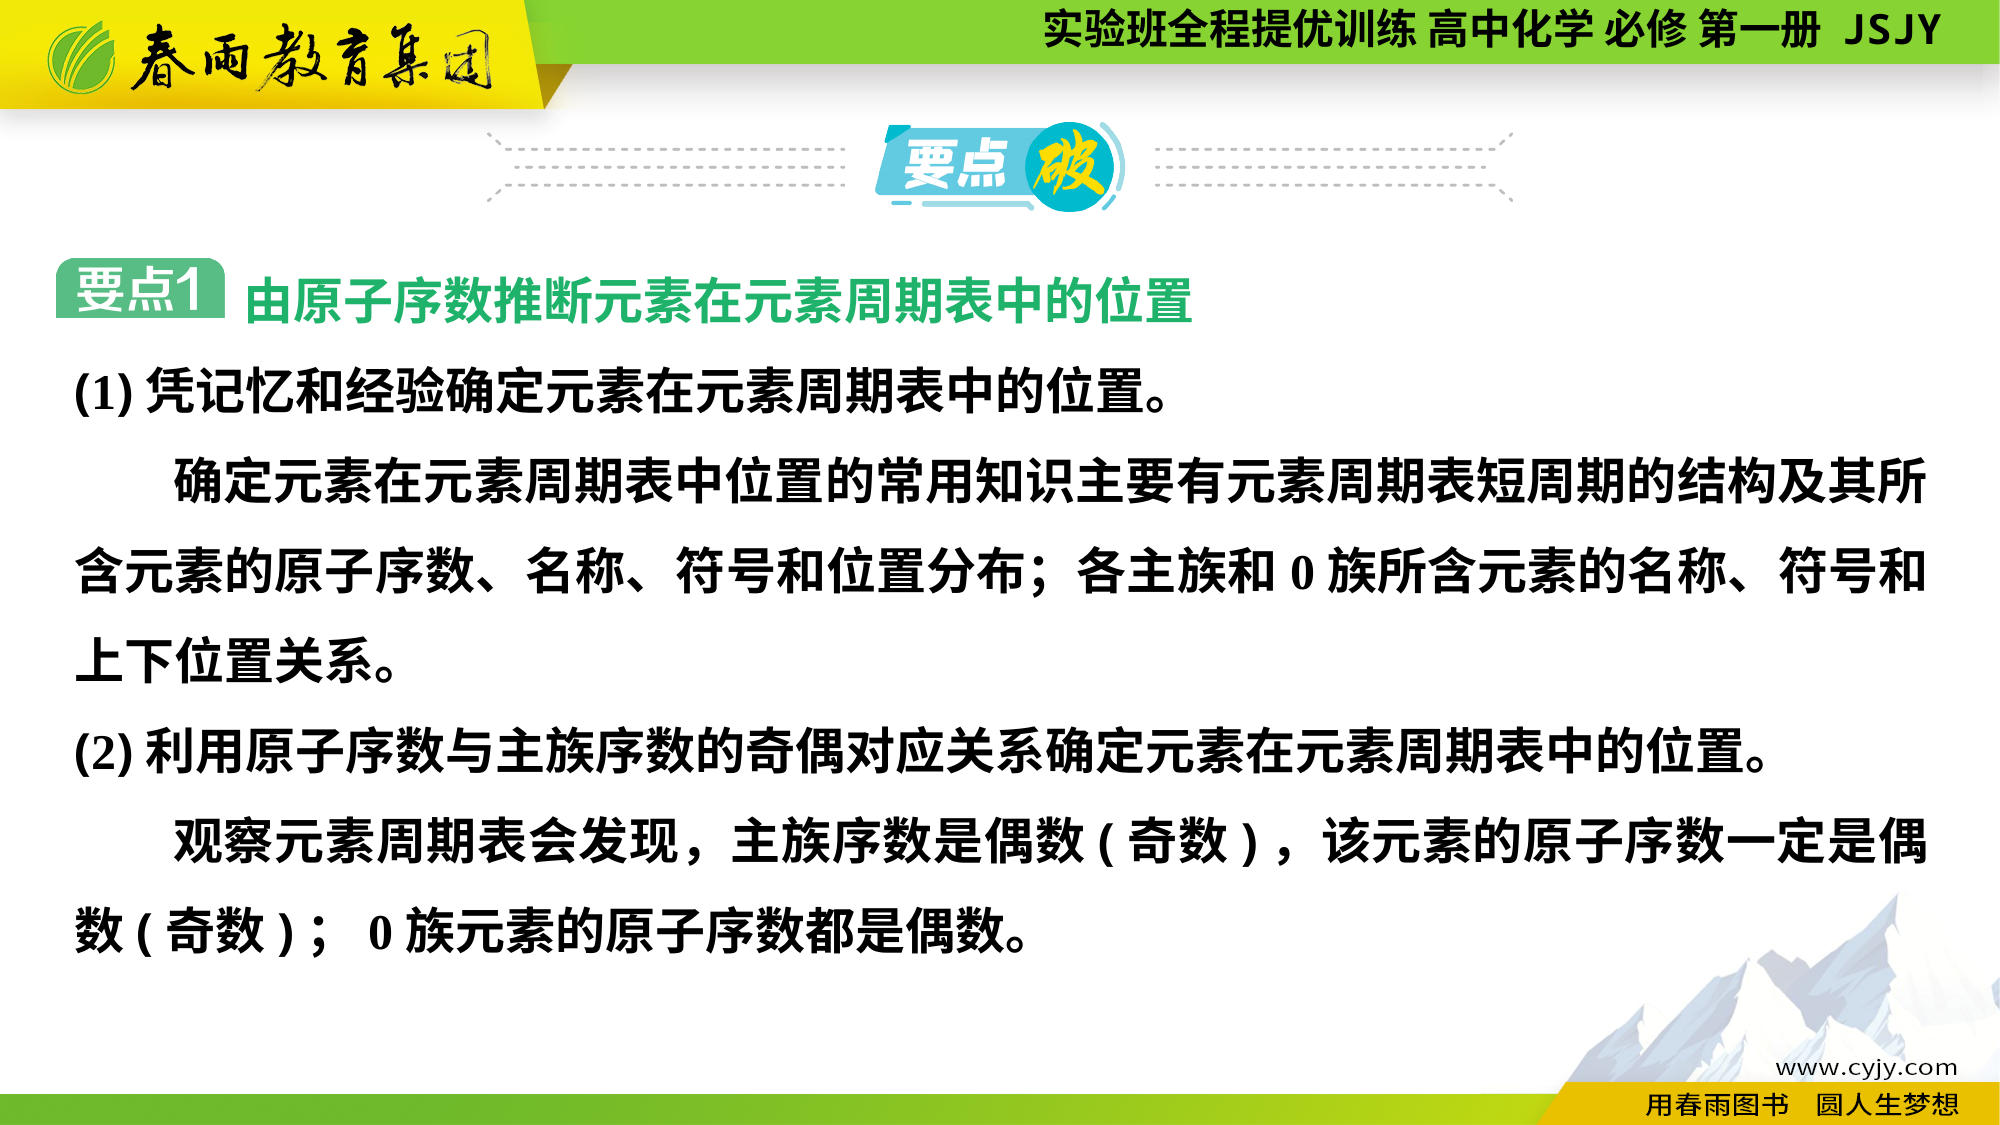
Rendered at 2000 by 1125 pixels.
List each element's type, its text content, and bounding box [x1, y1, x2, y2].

picture [0, 0, 2000, 1125]
list 由原子序数推断元素在元素周期表中的位置 (1)凭记忆和经验确定元素在元素周期表中的位置。 确定元素在元素周期表中位置的常用知识主要有元素周期表短周期的结构及其所含元素的原子序数、名称、符号和位置分布；各主族和0族所含元素的名称、符号和上下位置关系。 (2)利用原子序数与主族序数的奇偶对应关系确定元素在元素周期表中的位置。 观察元素周期表会发现，主族序数是偶数(奇数)，该元素的原子序数一定是偶数(奇数)；0族元素的原子序数都是偶数。 [59, 232, 1944, 975]
